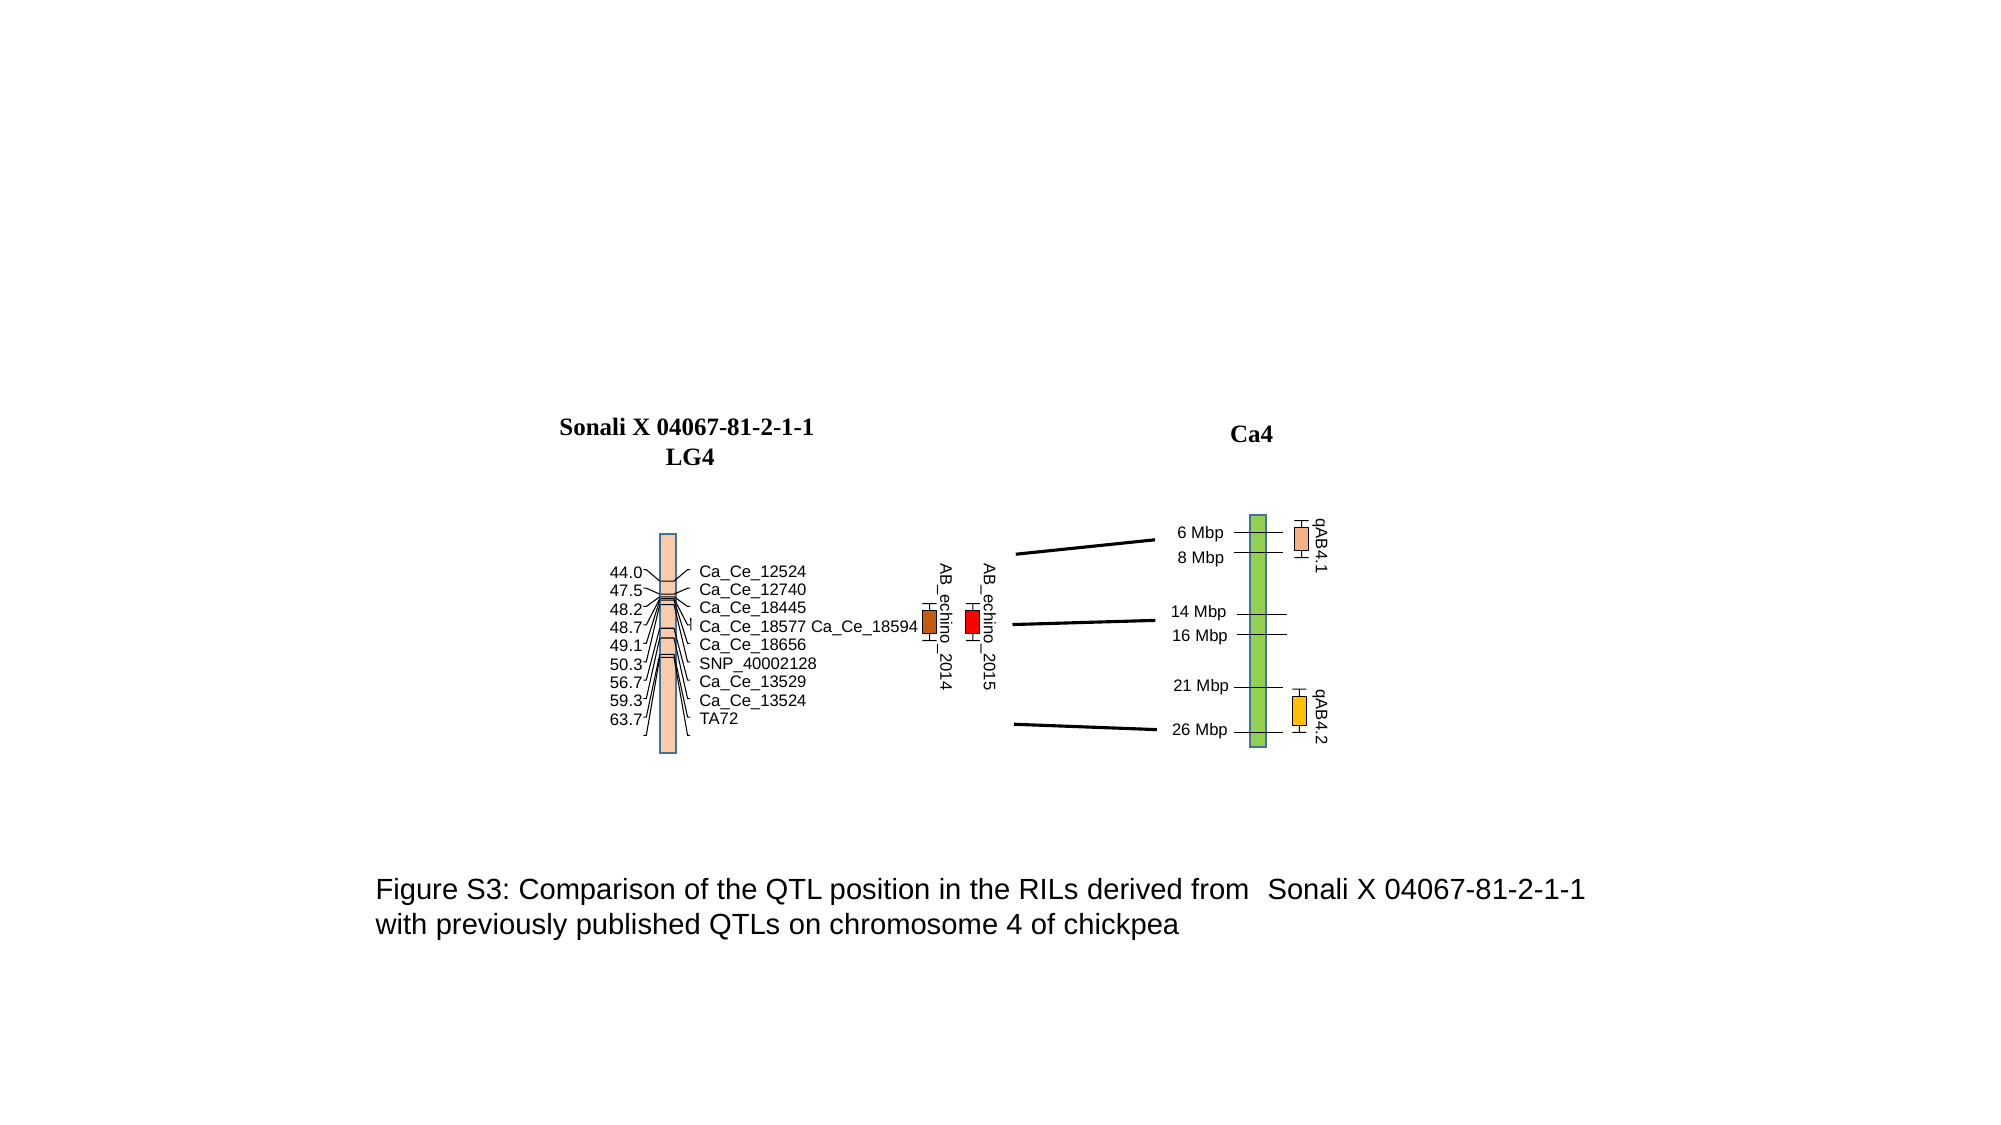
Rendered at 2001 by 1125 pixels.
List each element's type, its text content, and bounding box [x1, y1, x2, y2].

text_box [475, 410, 1333, 754]
text_box Figure S3: Comparison of the QTL position in the RILs derived from Sonali X 04067-81-2-1-1 with previously published QTLs on chromosome 4 of chickpea [360, 863, 1627, 948]
